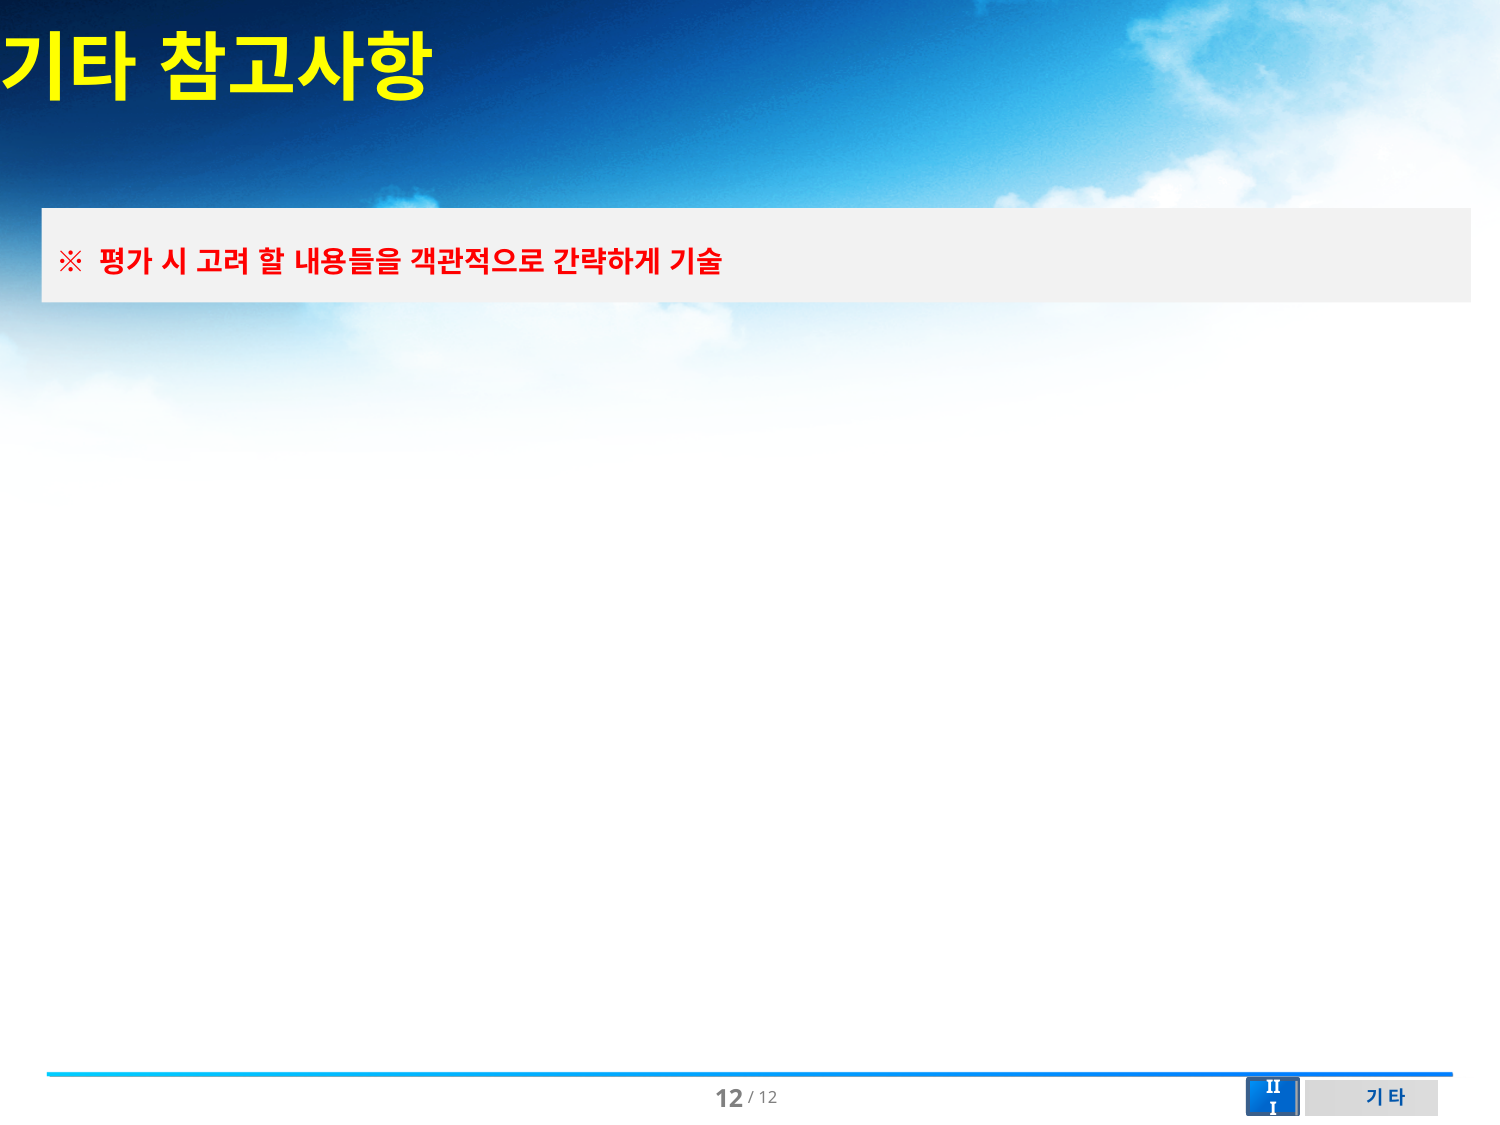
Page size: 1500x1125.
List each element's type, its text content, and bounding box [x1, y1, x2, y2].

text_box 기타 참고사항 [0, 12, 562, 117]
picture [0, 0, 1500, 528]
text_box ※ 평가 시 고려 할 내용들을 객관적으로 간략하게 기술 [40, 206, 1473, 305]
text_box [1245, 1077, 1462, 1116]
picture [0, 1070, 1500, 1078]
